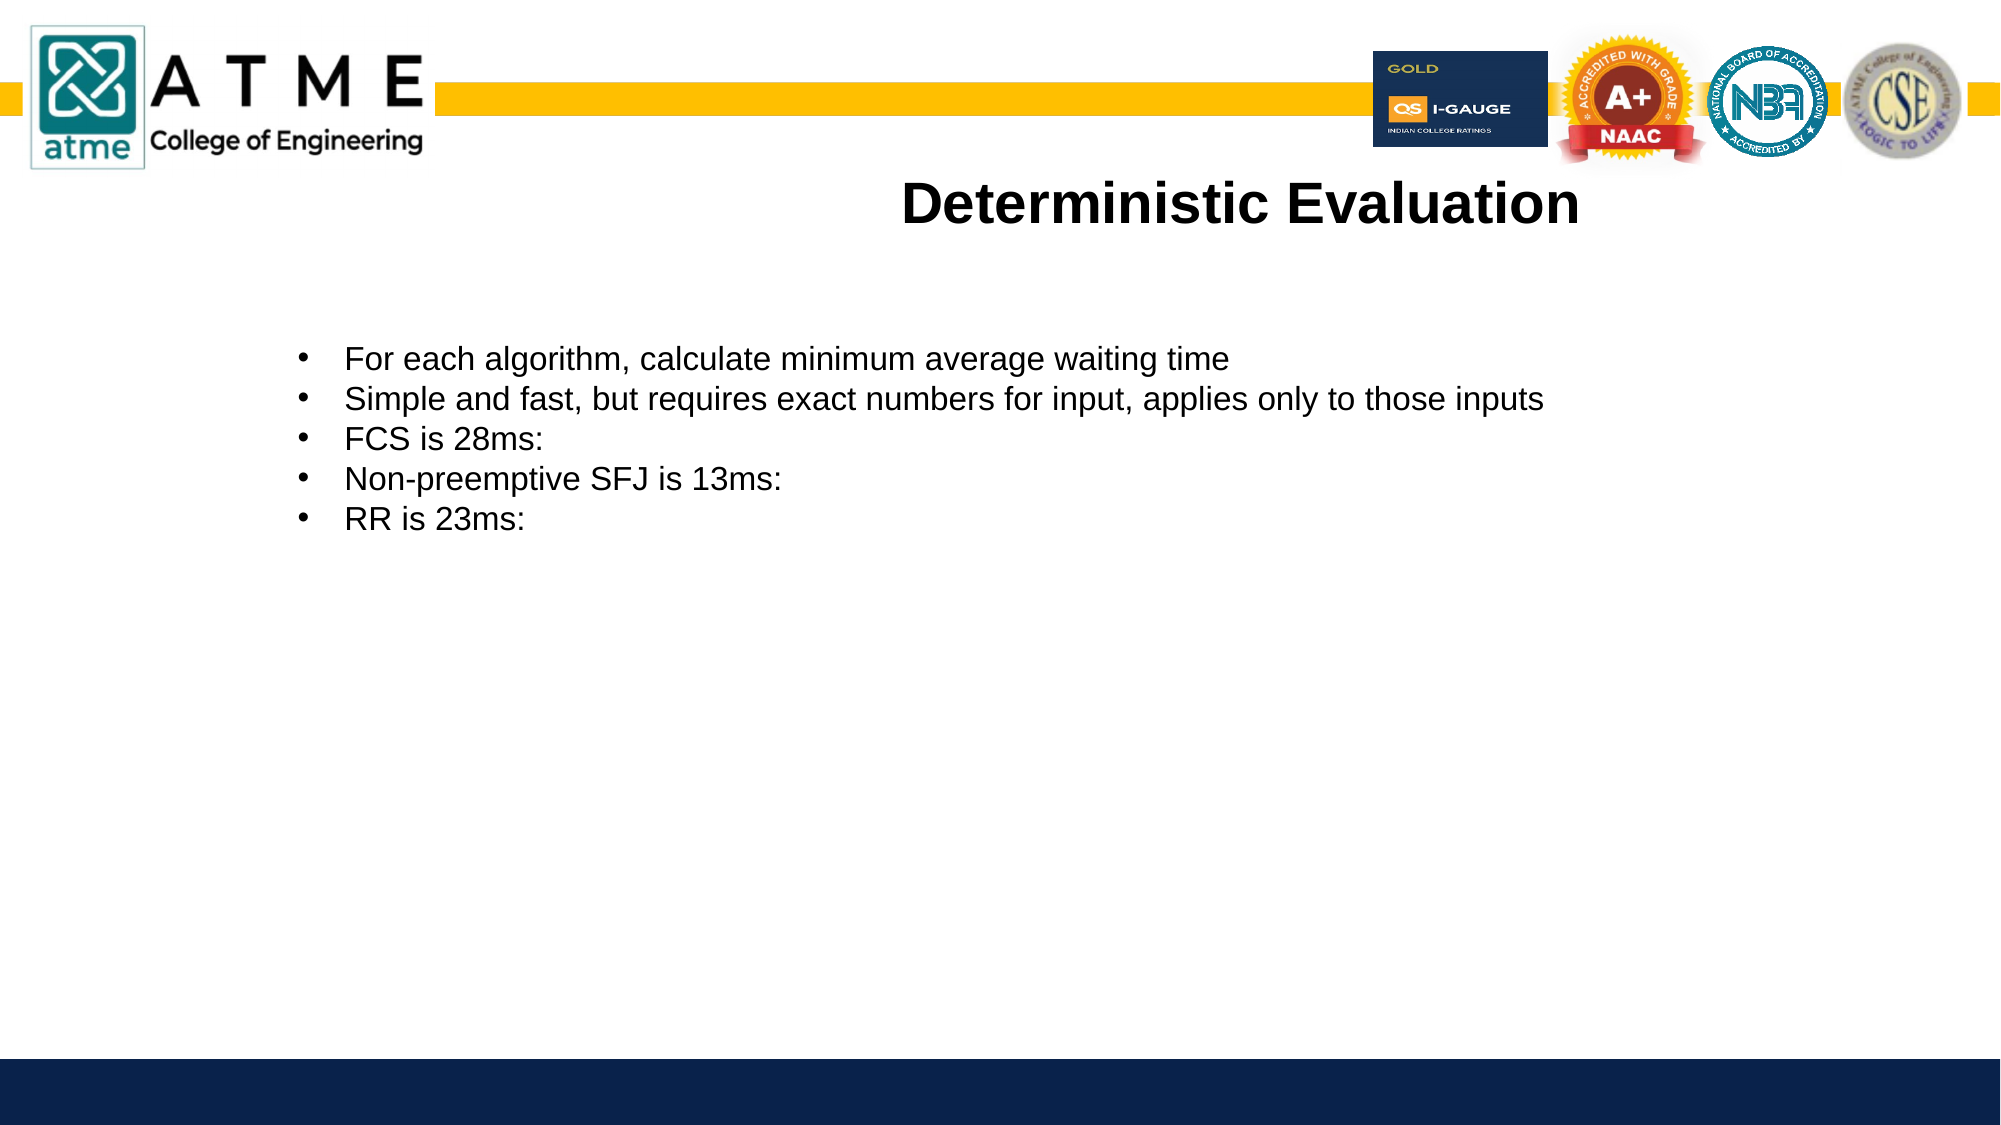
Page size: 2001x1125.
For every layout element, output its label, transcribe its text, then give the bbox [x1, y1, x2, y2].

picture [22, 15, 435, 178]
text_box Deterministic Evaluation [886, 158, 1597, 243]
picture [0, 1059, 2001, 1125]
picture [1373, 20, 1828, 180]
picture [1840, 26, 1968, 176]
text_box For each algorithm, calculate minimum average waiting time Simple and fast, but requires exact numbers for input, applies only to those inputs FCS is 28ms: Non-preemptive SFJ is 13ms: RR is 23ms: [282, 329, 1562, 545]
